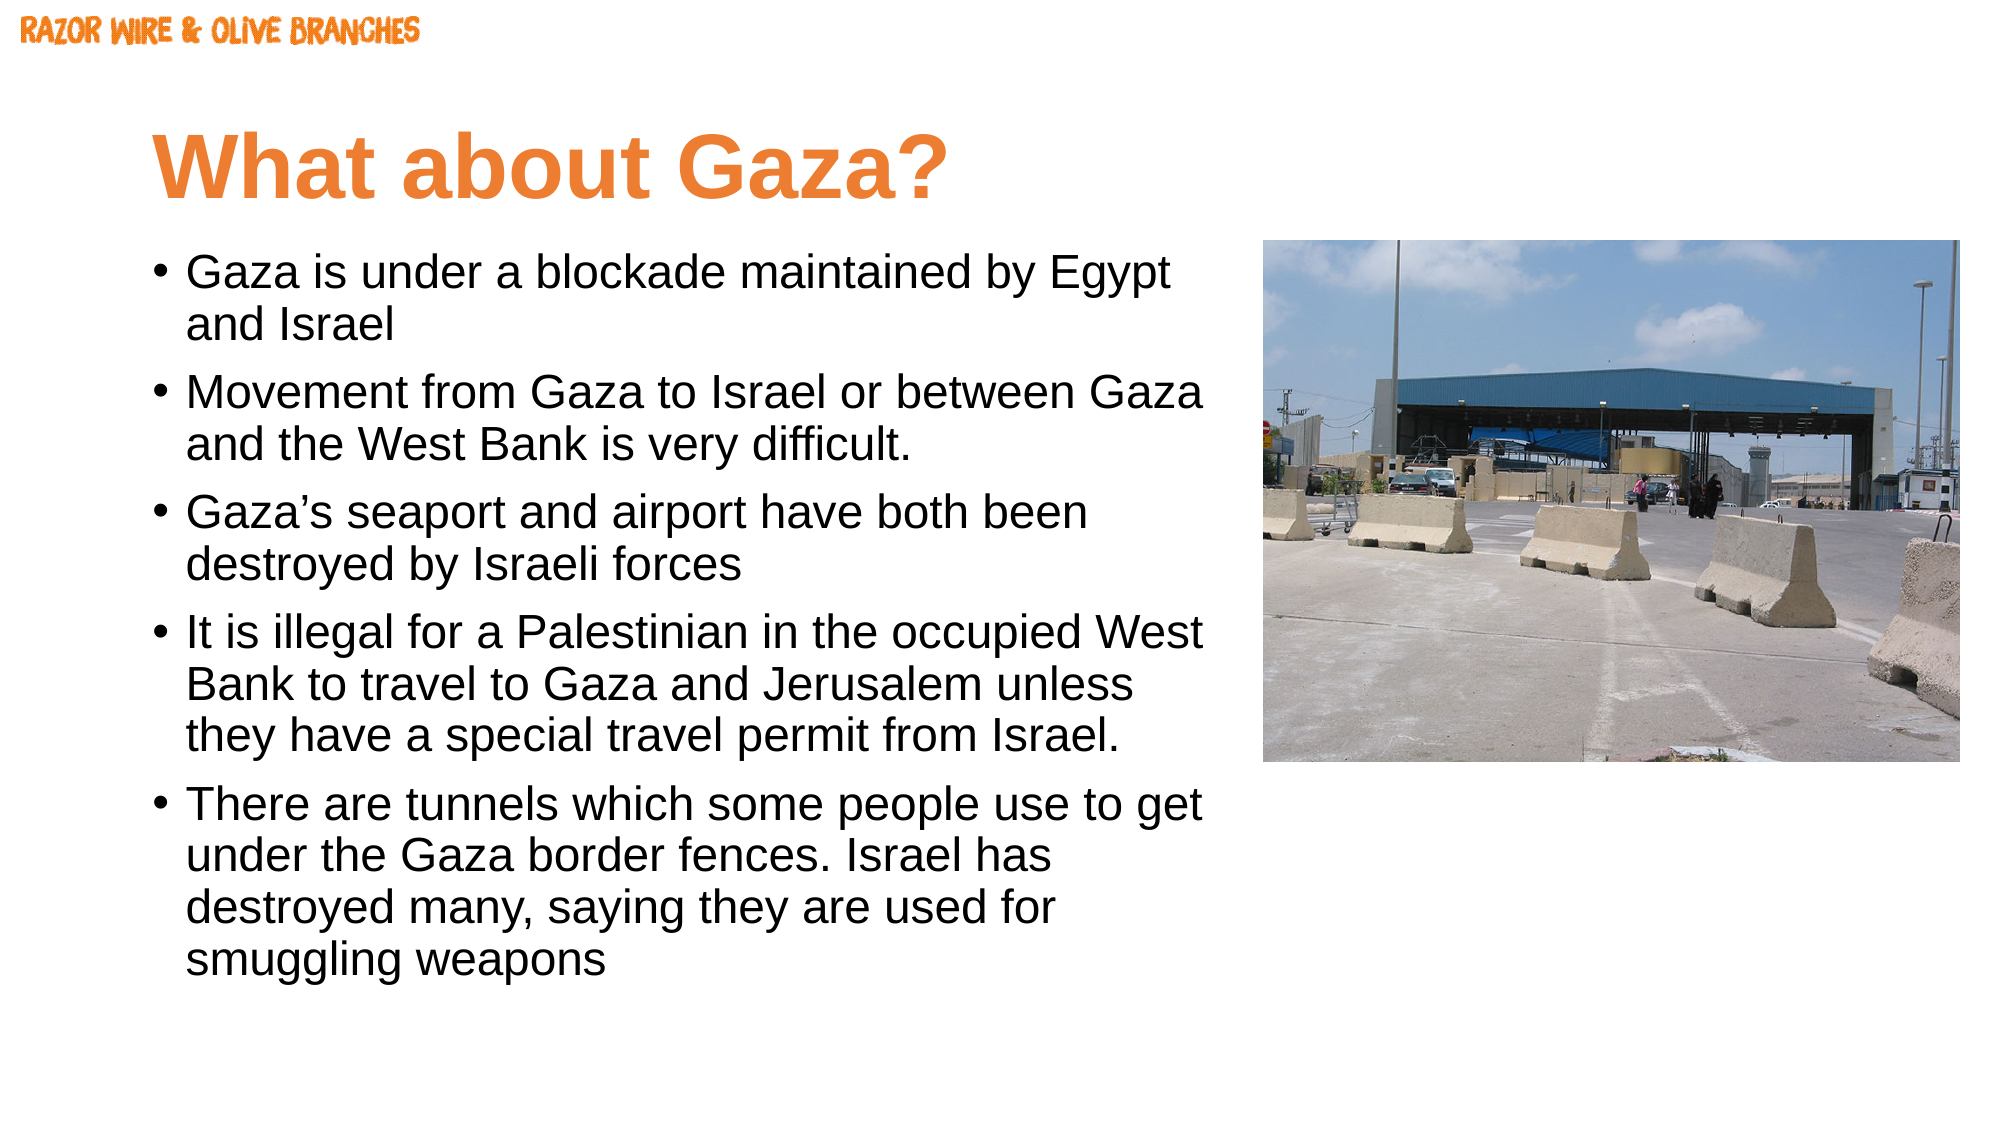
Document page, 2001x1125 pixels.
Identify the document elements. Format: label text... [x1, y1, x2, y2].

list Gaza is under a blockade maintained by Egypt and Israel Movement from Gaza to Israel or between Gaza and the West Bank is very difficult. Gaza’s seaport and airport have both been destroyed by Israeli forces It is illegal for a Palestinian in the occupied West Bank to travel to Gaza and Jerusalem unless they have a special travel permit from Israel. There are tunnels which some people use to get under the Gaza border fences. Israel has destroyed many, saying they are used for smuggling weapons [137, 240, 1246, 1041]
title What about Gaza? [137, 59, 1863, 278]
picture [1263, 239, 1960, 762]
picture [21, 16, 420, 46]
